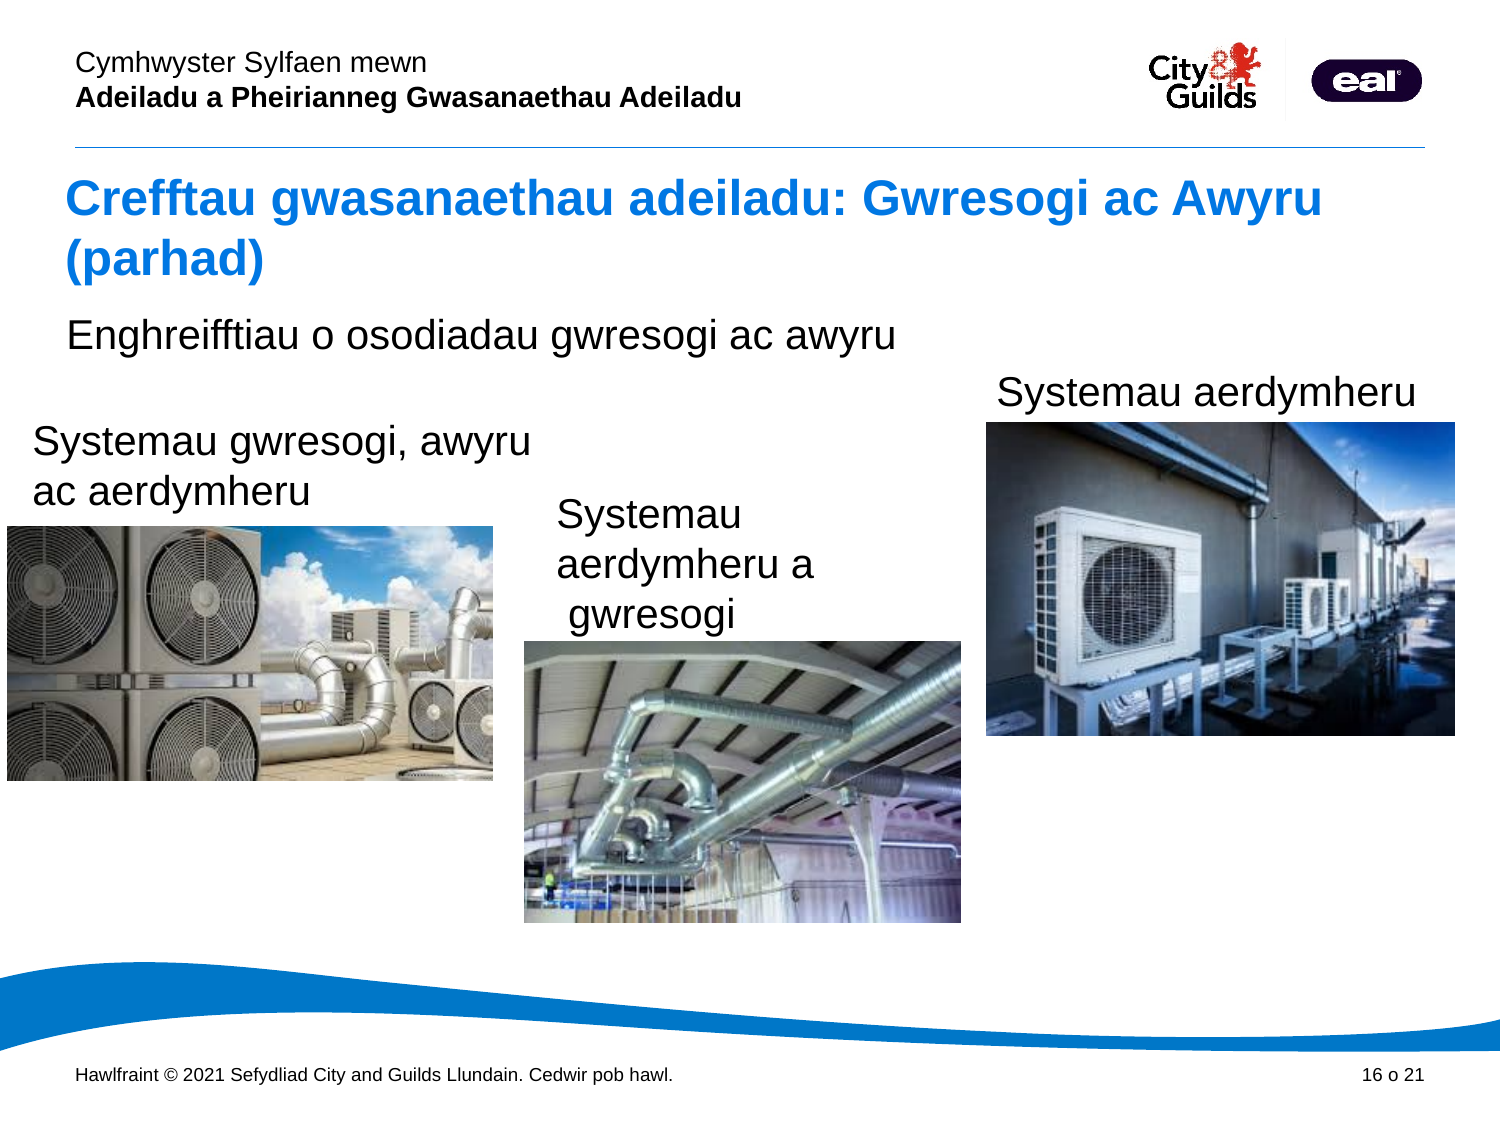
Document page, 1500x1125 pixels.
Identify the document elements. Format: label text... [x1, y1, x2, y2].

text_box Enghreifftiau o osodiadau gwresogi ac awyru [51, 300, 997, 365]
text_box Systemau aerdymheru a gwresogi [541, 479, 961, 641]
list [7, 526, 493, 782]
picture [523, 641, 961, 924]
picture [985, 422, 1456, 736]
text_box Systemau aerdymheru [981, 357, 1500, 422]
text_box Systemau gwresogi, awyru ac aerdymheru [17, 406, 598, 521]
title Crefftau gwasanaethau adeiladu: Gwresogi ac Awyru (parhad) [64, 165, 1426, 229]
picture [1149, 38, 1422, 121]
